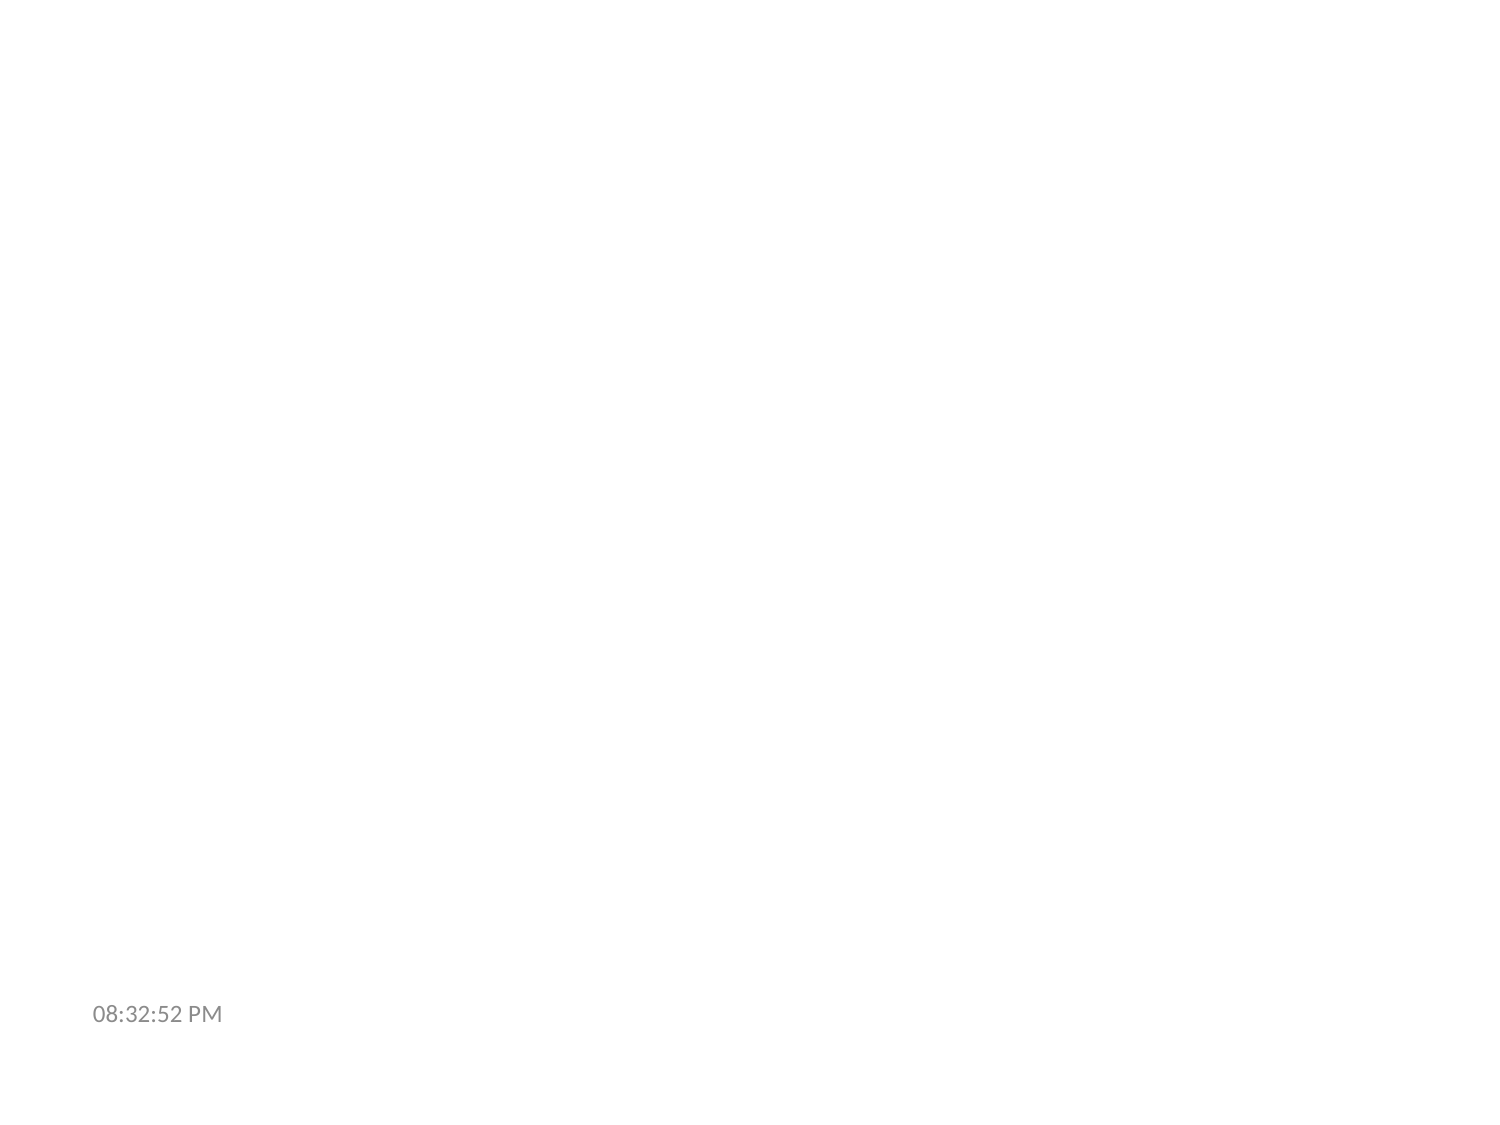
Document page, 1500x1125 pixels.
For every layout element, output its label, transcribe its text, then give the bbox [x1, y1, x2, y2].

text_box 3:35:09 PM [77, 982, 428, 1043]
